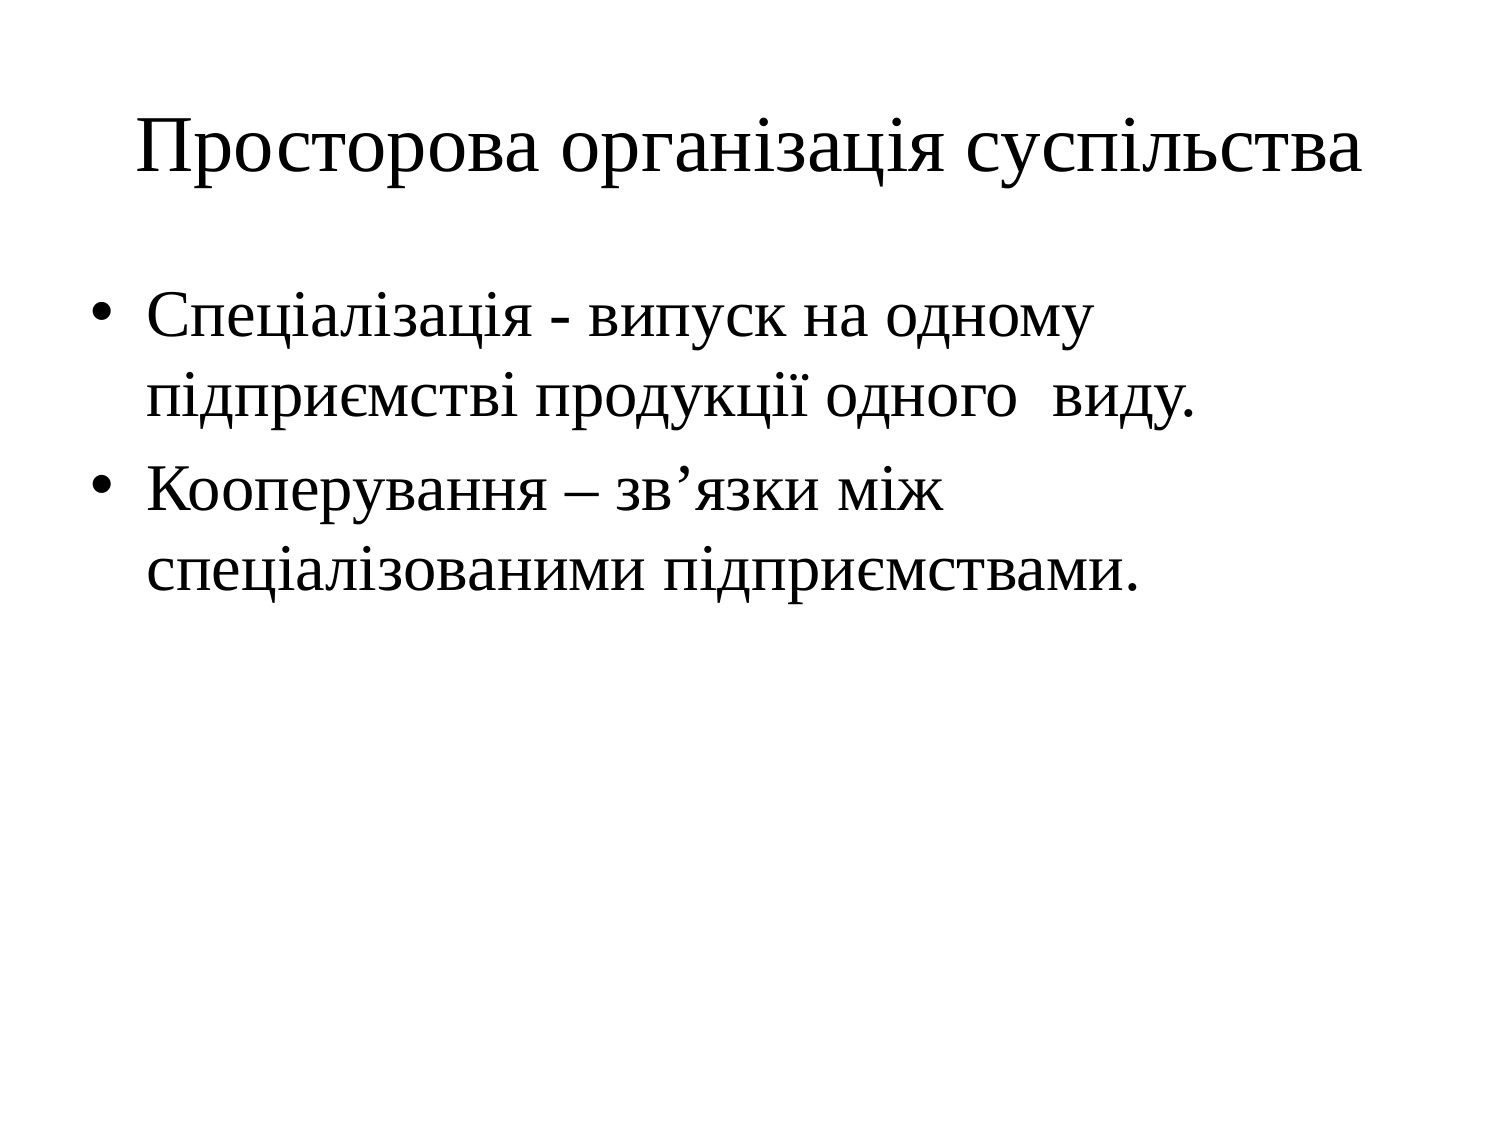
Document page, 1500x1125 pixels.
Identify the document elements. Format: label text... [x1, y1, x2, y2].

title Просторова організація суспільства [75, 45, 1425, 233]
list Спеціалізація - випуск на одному підприємстві продукції одного виду. Кооперування – зв’язки між спеціалізованими підприємствами. [75, 262, 1425, 1005]
